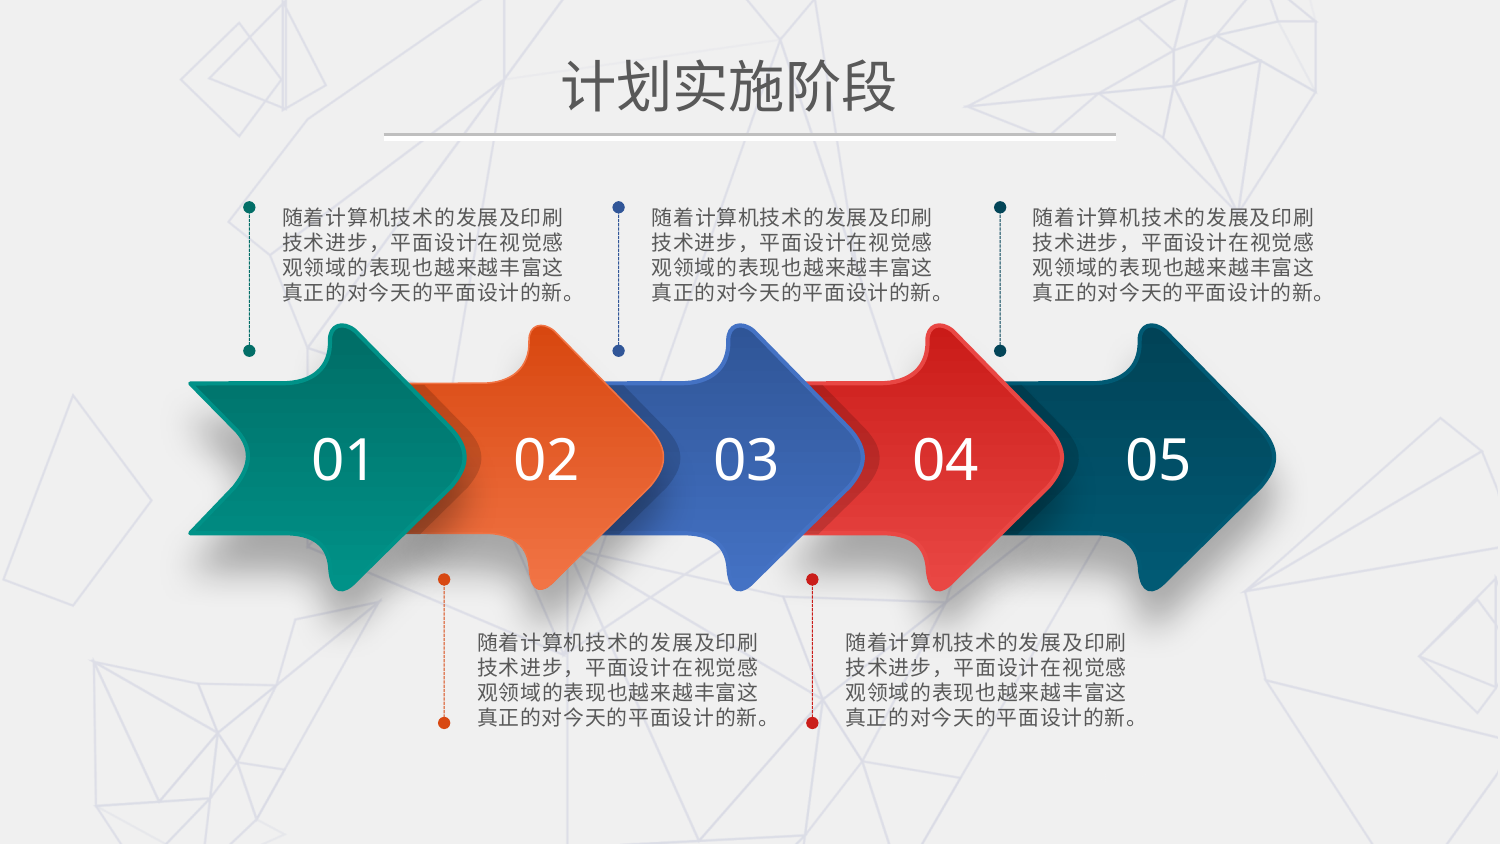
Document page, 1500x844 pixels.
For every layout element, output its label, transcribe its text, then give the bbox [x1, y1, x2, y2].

text_box 随着计算机技术的发展及印刷技术进步，平面设计在视觉感观领域的表现也越来越丰富这真正的对今天的平面设计的新。 [636, 197, 948, 312]
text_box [190, 325, 482, 590]
text_box 随着计算机技术的发展及印刷技术进步，平面设计在视觉感观领域的表现也越来越丰富这真正的对今天的平面设计的新。 [830, 622, 1142, 738]
text_box 随着计算机技术的发展及印刷技术进步，平面设计在视觉感观领域的表现也越来越丰富这真正的对今天的平面设计的新。 [1018, 197, 1329, 312]
text_box 随着计算机技术的发展及印刷技术进步，平面设计在视觉感观领域的表现也越来越丰富这真正的对今天的平面设计的新。 [267, 197, 579, 312]
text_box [880, 325, 1079, 590]
picture [0, 0, 1498, 844]
text_box 随着计算机技术的发展及印刷技术进步，平面设计在视觉感观领域的表现也越来越丰富这真正的对今天的平面设计的新。 [462, 622, 774, 738]
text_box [1079, 325, 1275, 590]
title 计划实施阶段 [280, 51, 1178, 136]
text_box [482, 325, 681, 590]
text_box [681, 325, 880, 590]
